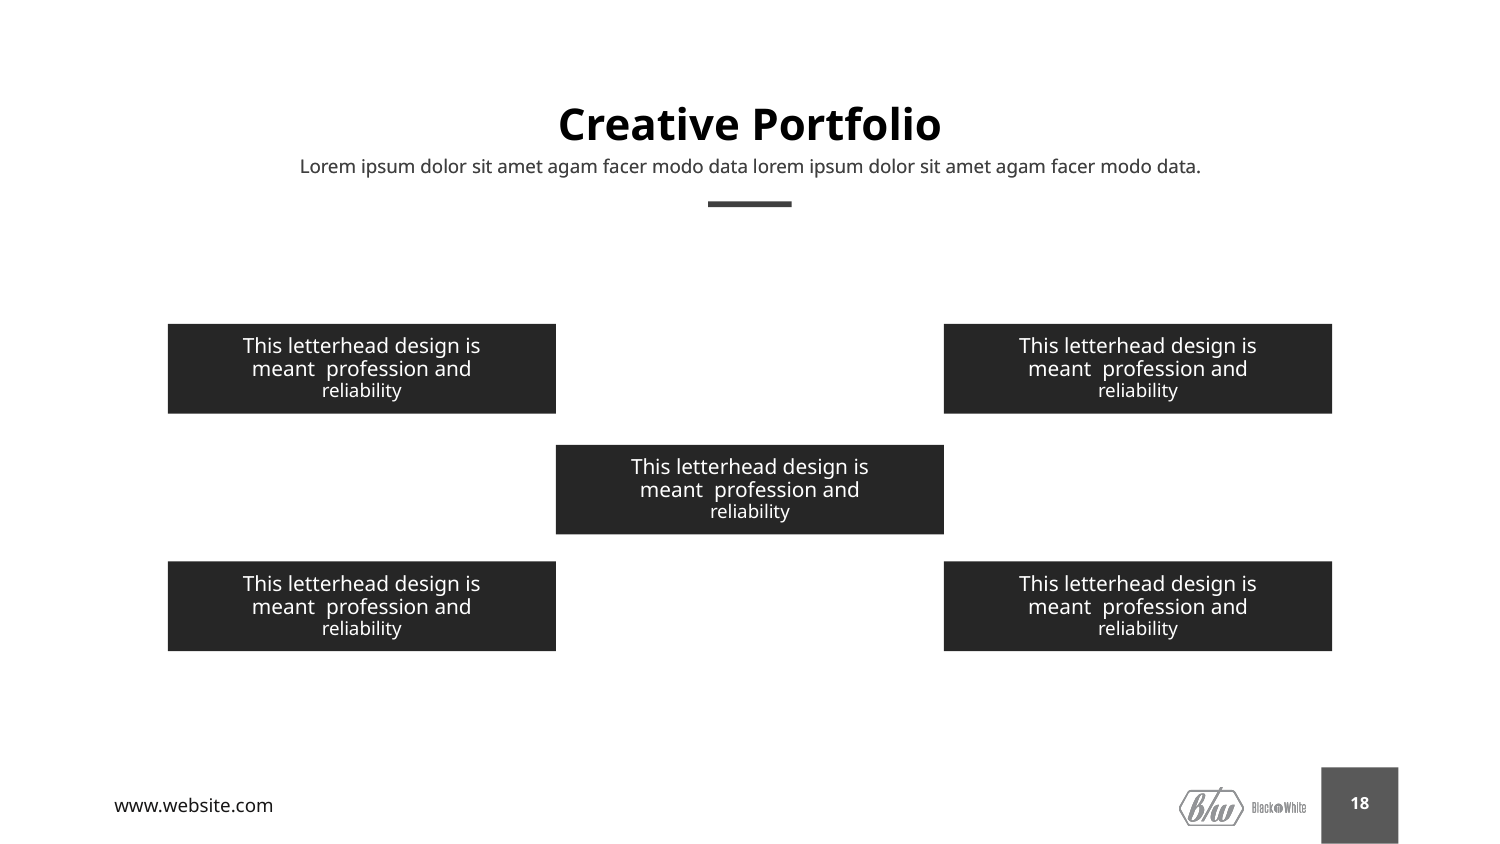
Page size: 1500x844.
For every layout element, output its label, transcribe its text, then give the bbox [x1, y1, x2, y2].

text_box Lorem ipsum dolor sit amet agam facer modo data lorem ipsum dolor sit amet agam facer modo data. [103, 146, 1397, 189]
picture [167, 249, 1333, 726]
text_box [708, 201, 792, 208]
picture [1179, 786, 1306, 826]
slide_number www.website.com [103, 782, 293, 827]
text_box [103, 88, 1397, 146]
